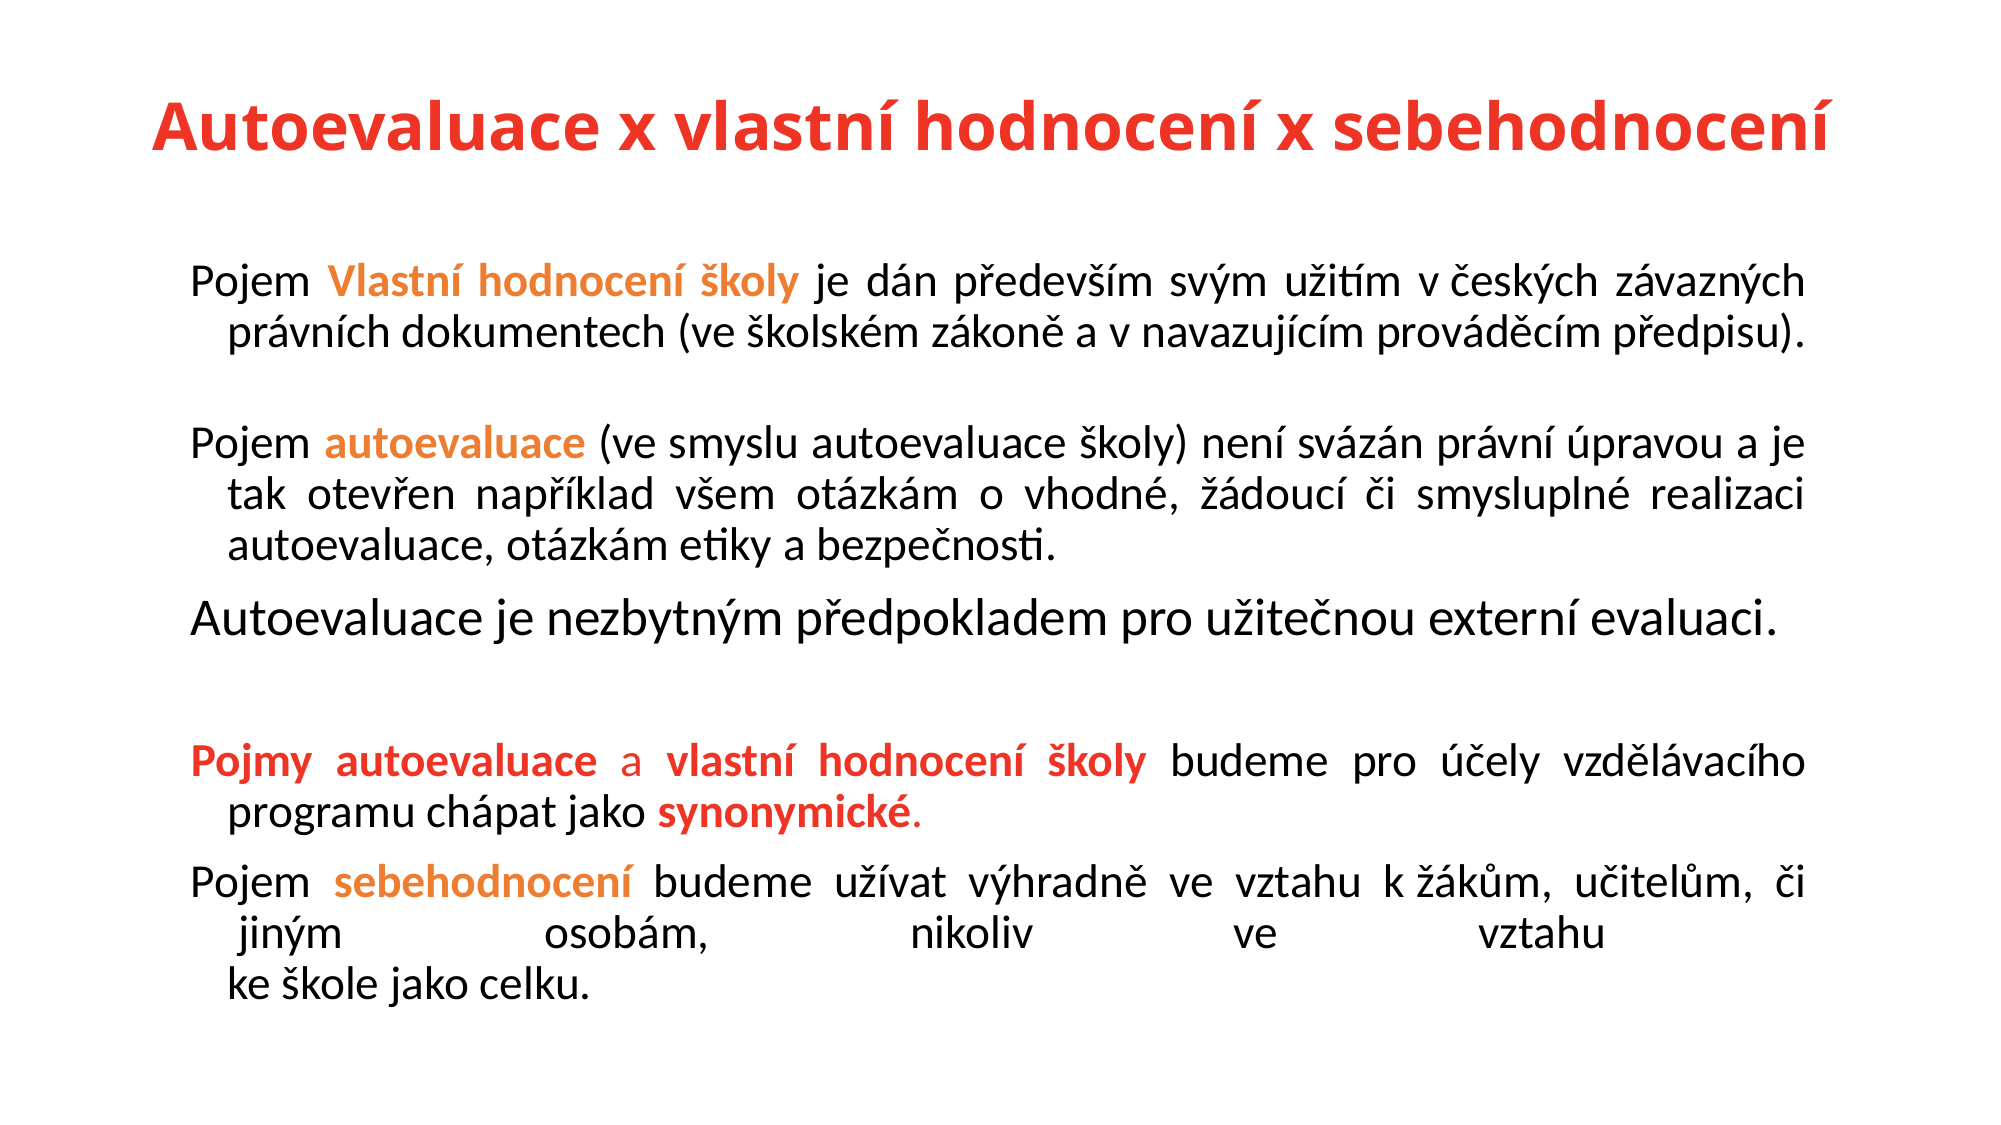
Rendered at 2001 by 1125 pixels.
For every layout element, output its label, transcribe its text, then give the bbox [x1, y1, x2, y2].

title Autoevaluace x vlastní hodnocení x sebehodnocení [137, 59, 1863, 278]
list Pojem Vlastní hodnocení školy je dán především svým užitím v českých závazných právních dokumentech (ve školském zákoně a v navazujícím prováděcím předpisu). Pojem autoevaluace (ve smyslu autoevaluace školy) není svázán právní úpravou a je tak otevřen například všem otázkám o vhodné, žádoucí či smysluplné realizaci autoevaluace, otázkám etiky a bezpečnosti. Autoevaluace je nezbytným předpokladem pro užitečnou externí evaluaci. Pojmy autoevaluace a vlastní hodnocení školy budeme pro účely vzdělávacího programu chápat jako synonymické. Pojem sebehodnocení budeme užívat výhradně ve vztahu k žákům, učitelům, či jiným osobám, nikoliv ve vztahu ke škole jako celku. [175, 278, 1822, 1077]
